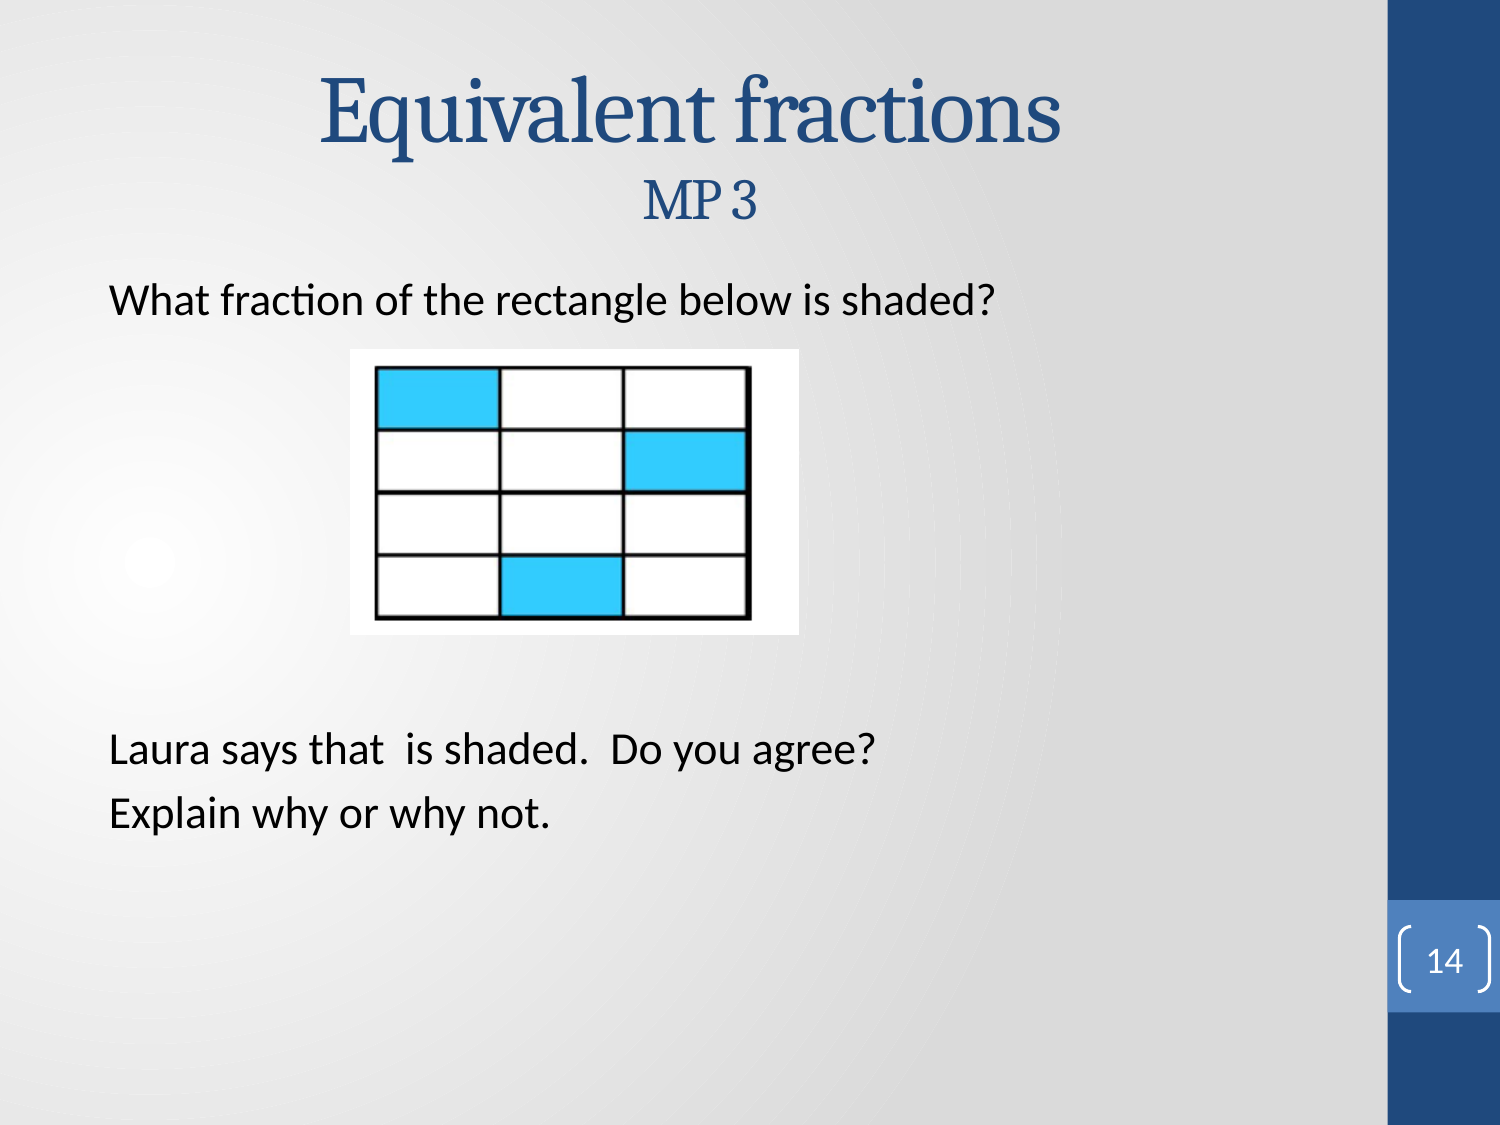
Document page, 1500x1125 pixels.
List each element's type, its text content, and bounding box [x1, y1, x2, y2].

picture [349, 349, 800, 635]
title Equivalent fractions MP 3 [75, 45, 1325, 233]
slide_number 14 [1397, 924, 1492, 994]
